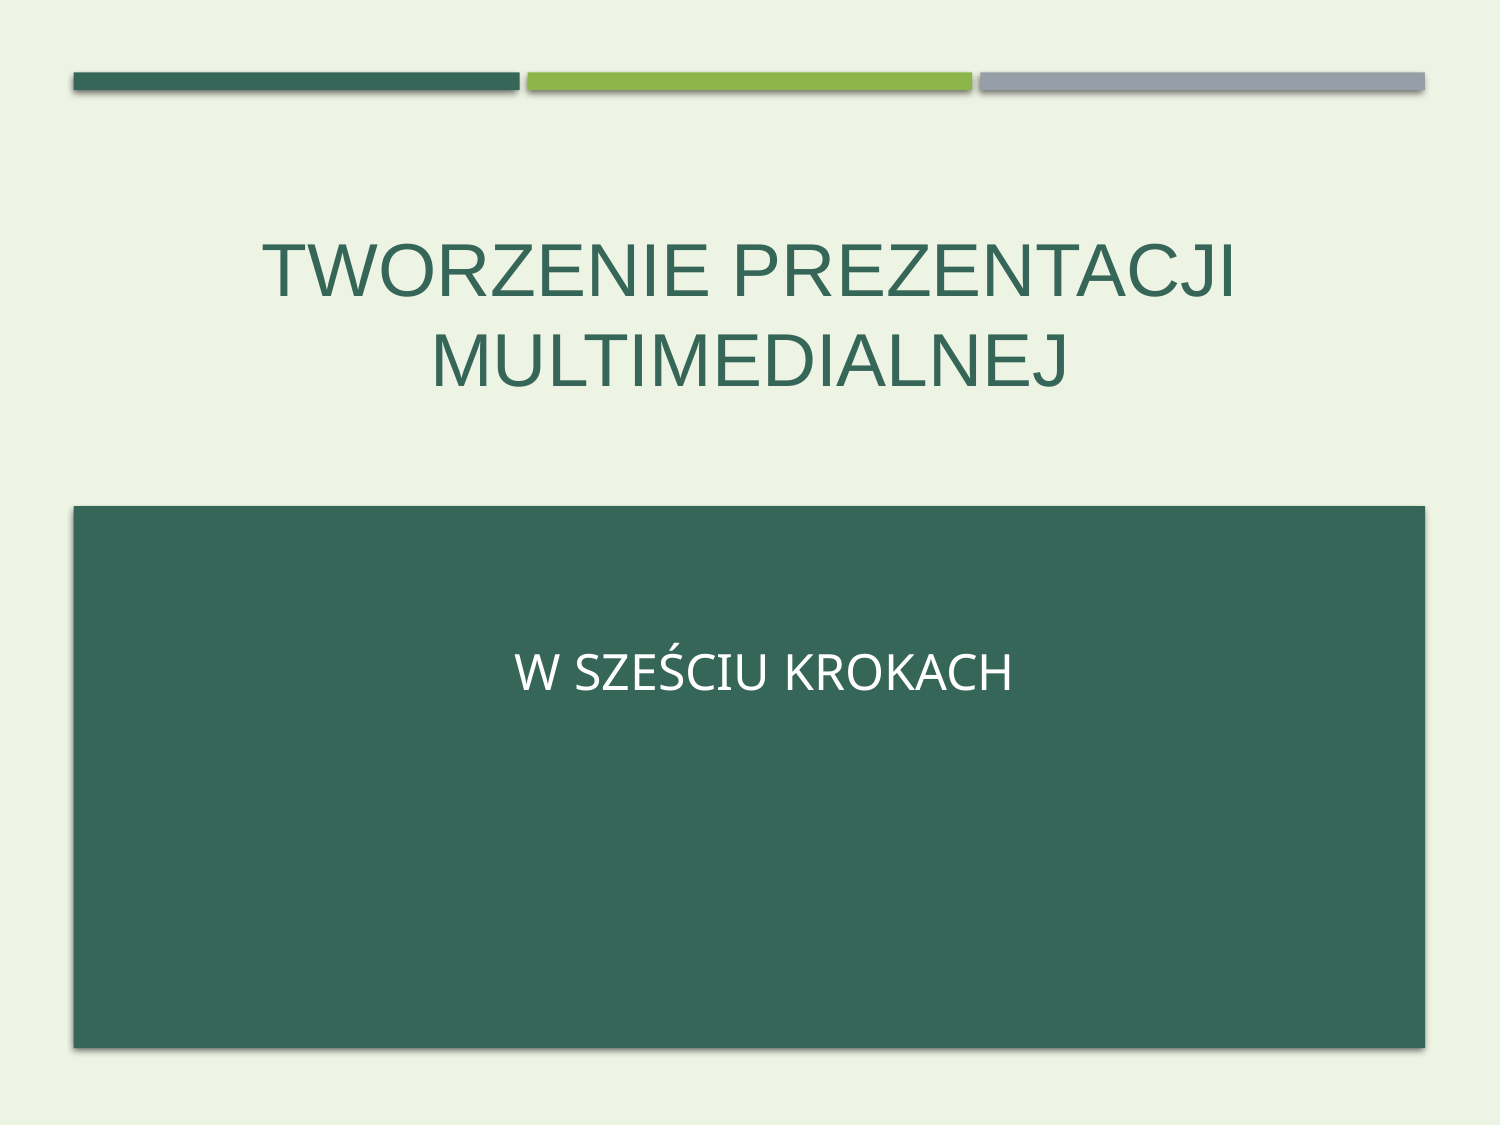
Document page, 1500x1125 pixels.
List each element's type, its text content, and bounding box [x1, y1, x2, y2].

subtitle W sześciu KROKACH [123, 633, 1406, 881]
title Tworzenie Prezentacji multimedialnej [95, 162, 1406, 410]
